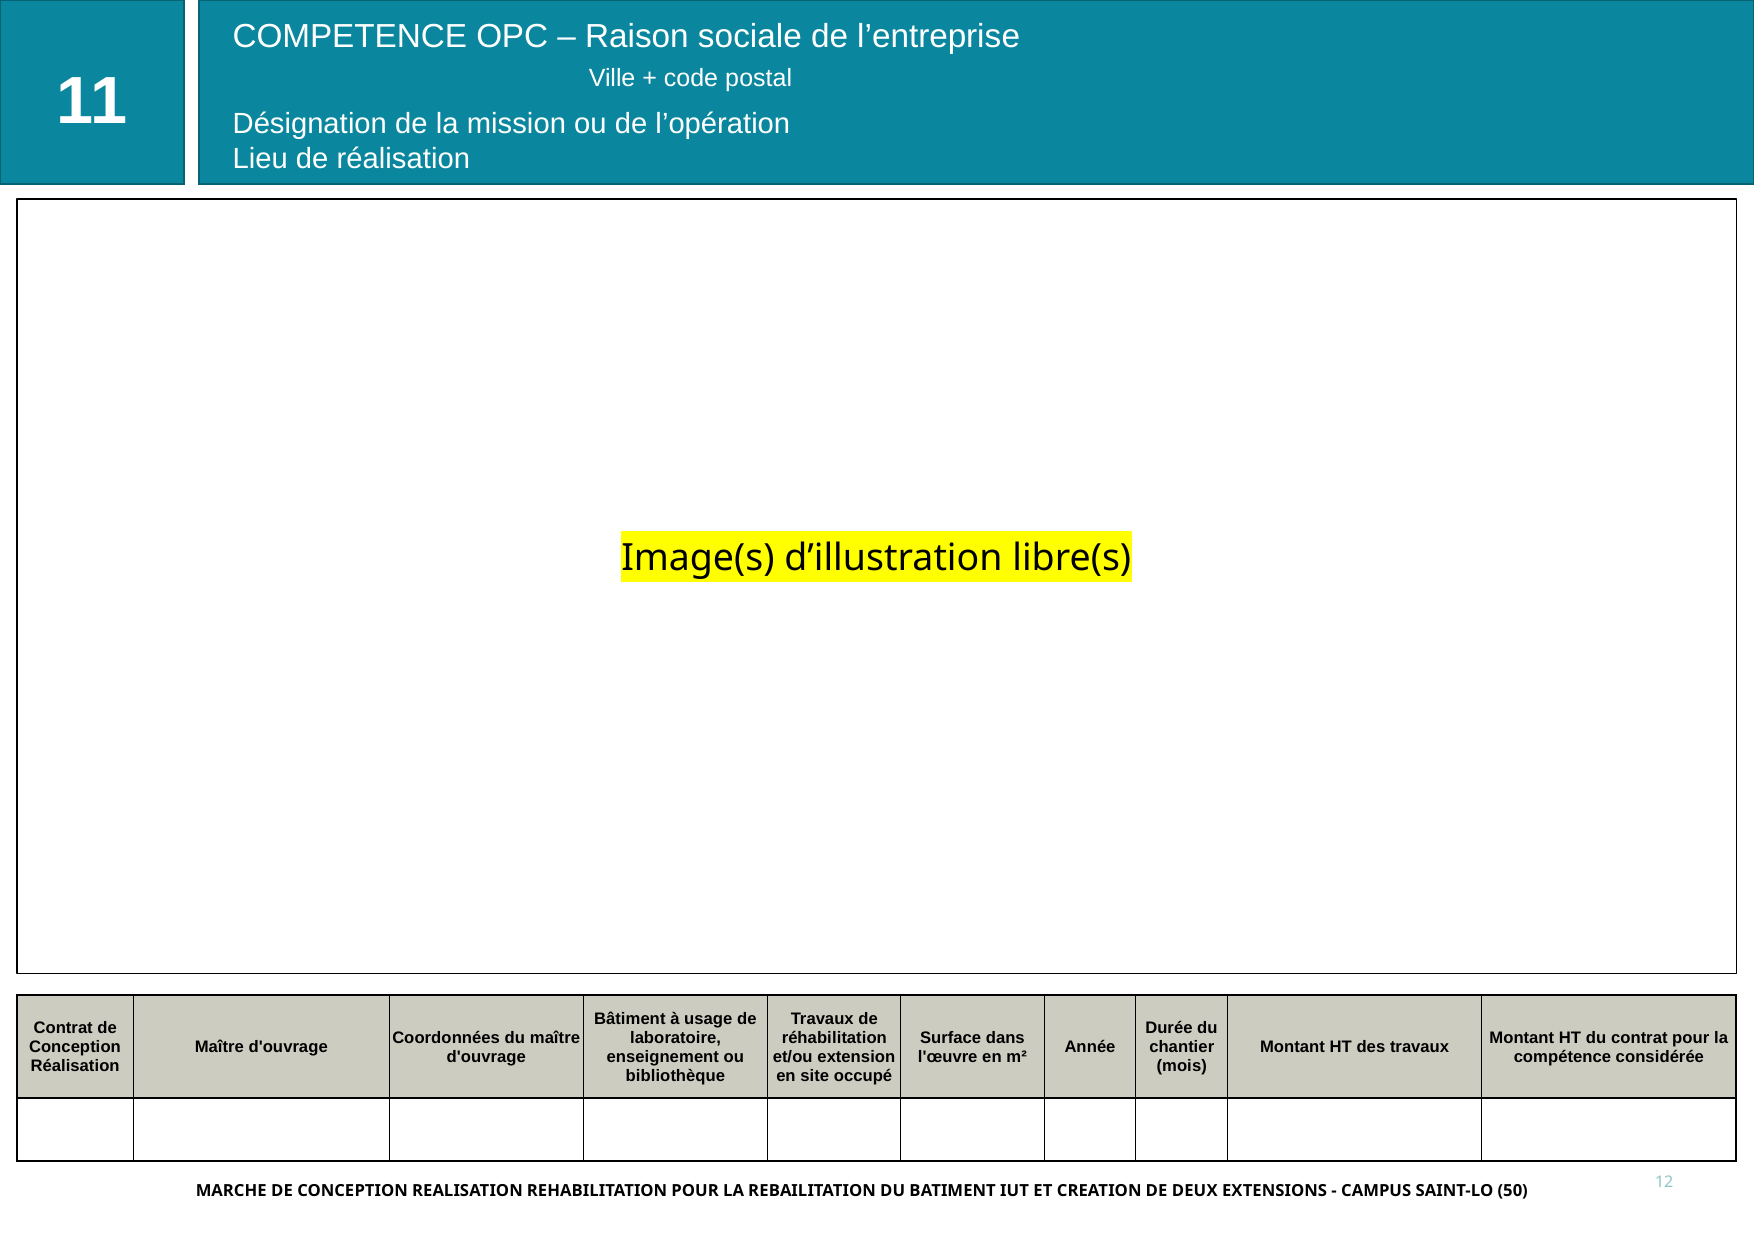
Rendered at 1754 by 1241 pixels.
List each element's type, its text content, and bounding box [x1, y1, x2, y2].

table_cell [584, 1099, 767, 1160]
text_box Désignation de la mission ou de l’opération Lieu de réalisation [217, 96, 1673, 182]
table_header Bâtiment à usage de laboratoire, enseignement ou bibliothèque [584, 996, 767, 1097]
table_header Montant HT du contrat pour la compétence considérée [1482, 996, 1735, 1097]
table_header Coordonnées du maître d'ouvrage [390, 996, 583, 1097]
table_cell [768, 1099, 900, 1160]
text_box Ville + code postal [573, 54, 1440, 100]
table_header Surface dans l'œuvre en m² [901, 996, 1044, 1097]
slide_number 12 [1293, 1162, 1689, 1215]
text_box [0, 0, 185, 185]
table_cell [1136, 1099, 1227, 1160]
table_cell [390, 1099, 583, 1160]
table_cell [1482, 1099, 1735, 1160]
text_box 11 [33, 49, 151, 145]
table_header Durée du chantier (mois) [1136, 996, 1227, 1097]
text_box [16, 199, 1737, 974]
table_header Contrat de Conception Réalisation [18, 996, 133, 1097]
table_header Travaux de réhabilitation et/ou extension en site occupé [768, 996, 900, 1097]
table_header Année [1045, 996, 1135, 1097]
text_box [198, 0, 1754, 185]
text_box COMPETENCE OPC – Raison sociale de l’entreprise [217, 6, 1673, 62]
table_cell [901, 1099, 1044, 1160]
text_box Image(s) d’illustration libre(s) [606, 525, 1147, 586]
table_cell [134, 1099, 389, 1160]
table_header Maître d'ouvrage [134, 996, 389, 1097]
table_header Montant HT des travaux [1228, 996, 1481, 1097]
table_cell [1045, 1099, 1135, 1160]
table_cell [1228, 1099, 1481, 1160]
table_cell [18, 1099, 133, 1160]
